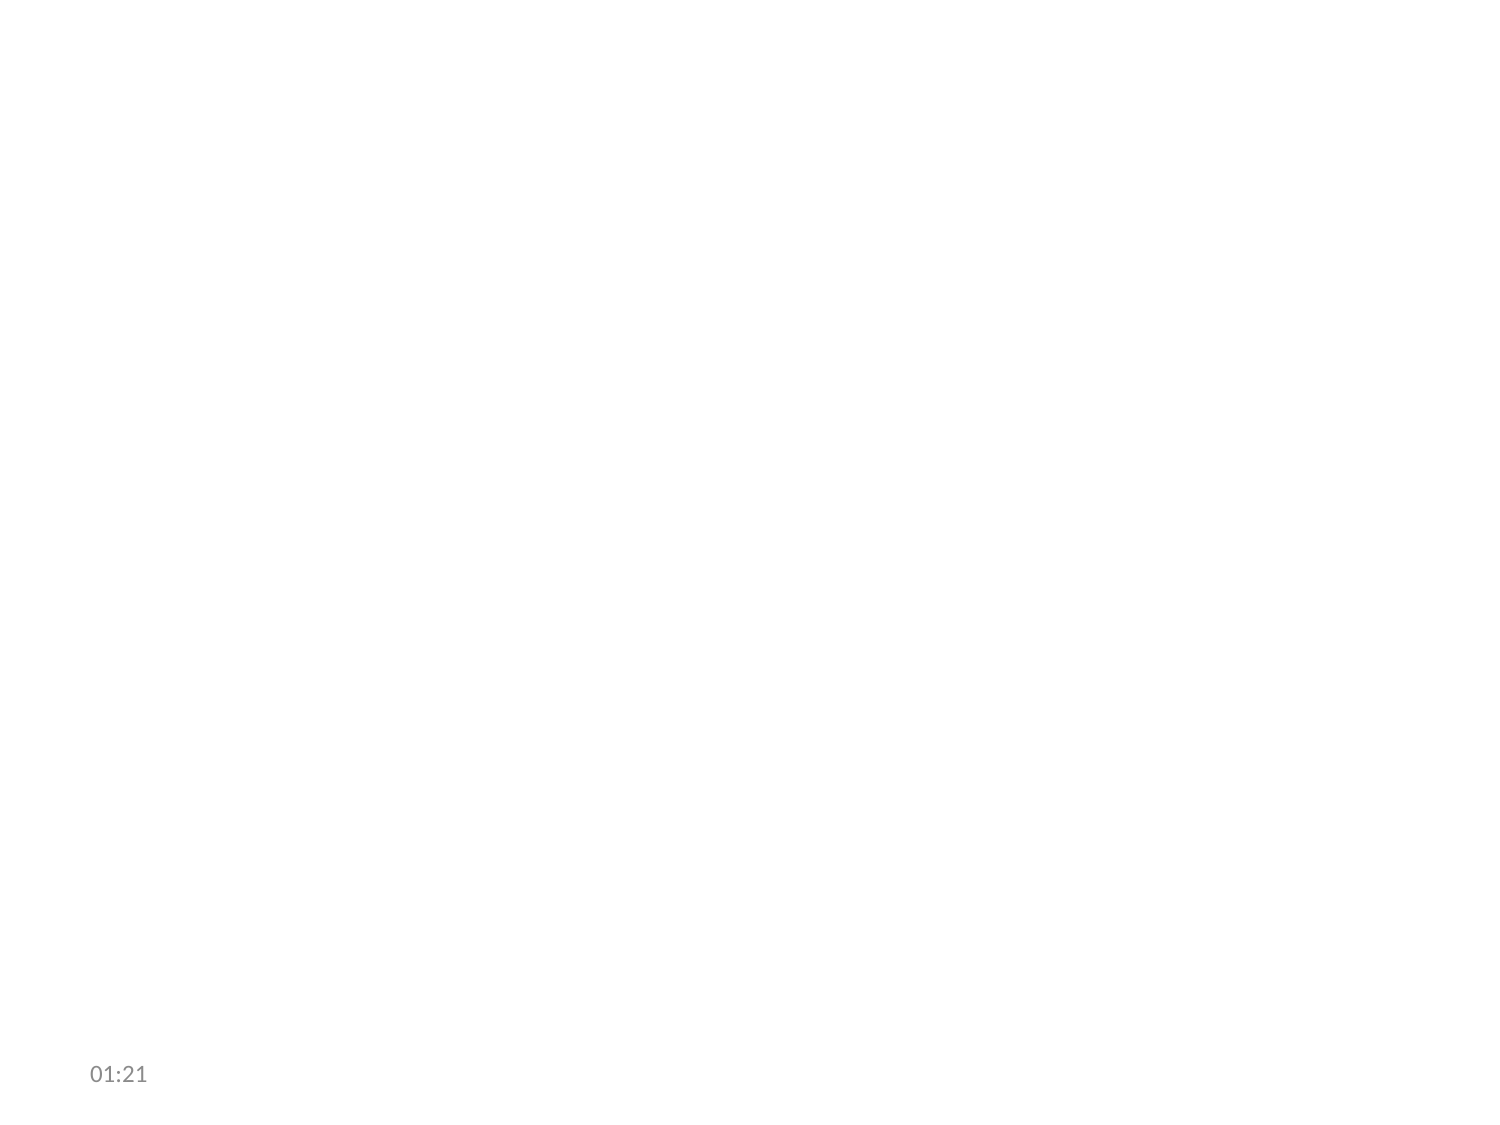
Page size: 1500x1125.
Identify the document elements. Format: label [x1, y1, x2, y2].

slide_number [75, 1042, 425, 1103]
